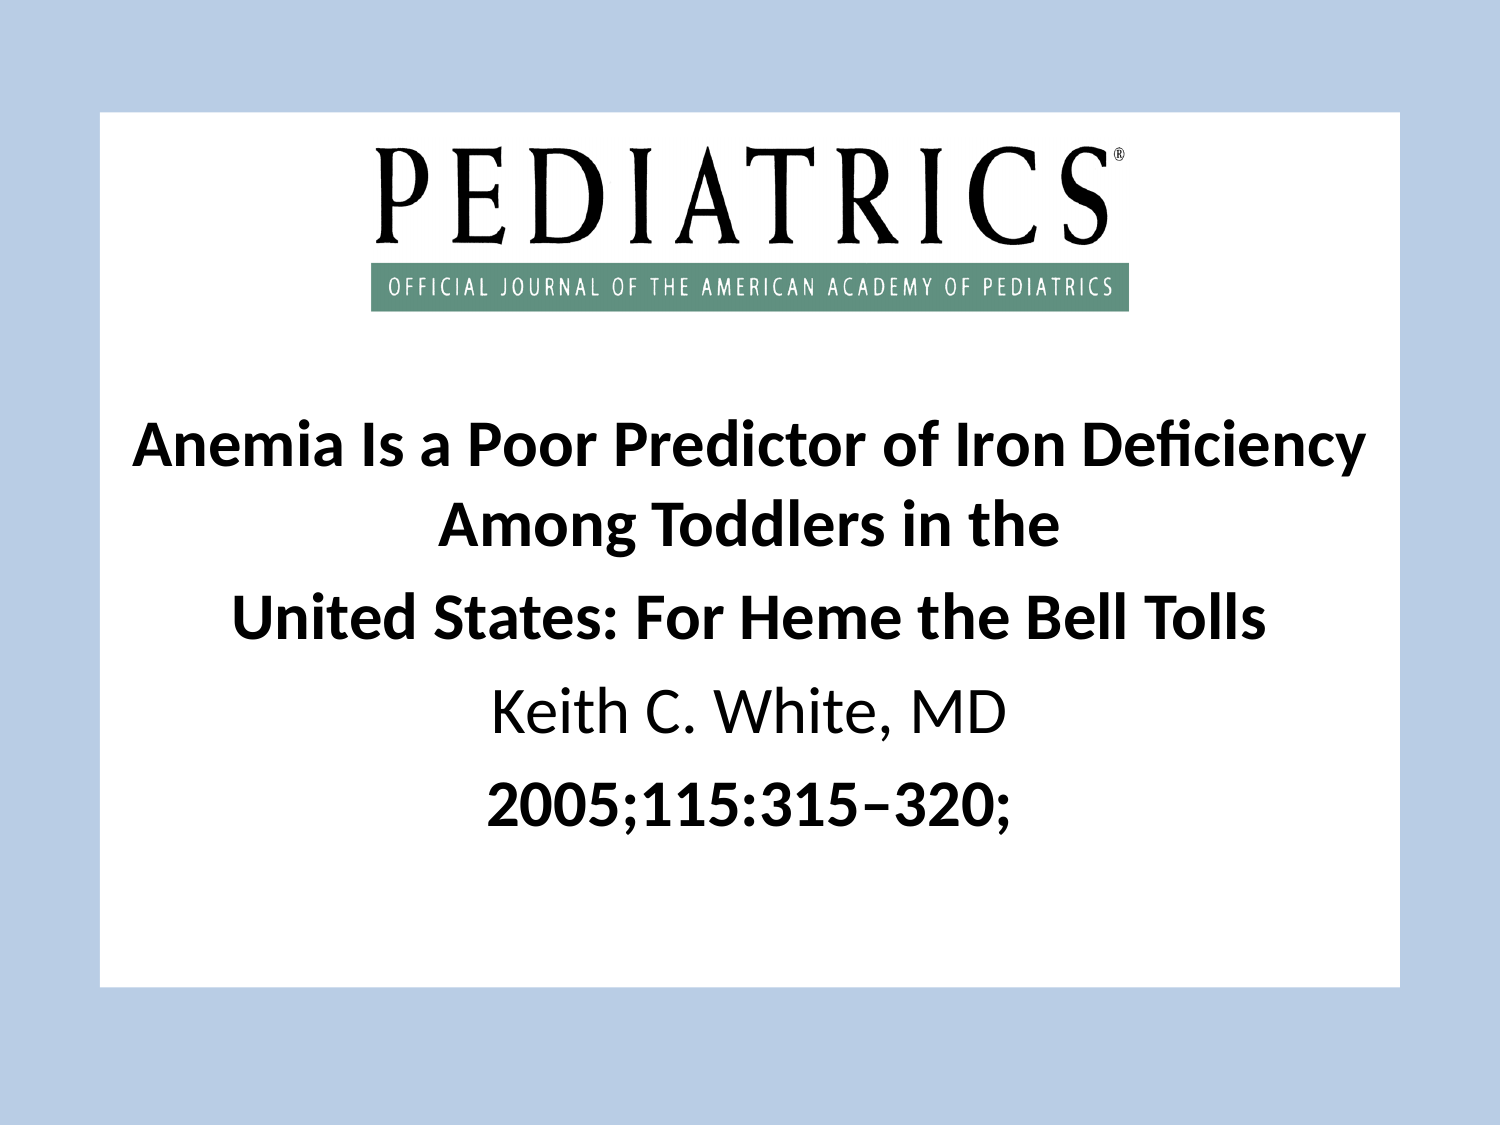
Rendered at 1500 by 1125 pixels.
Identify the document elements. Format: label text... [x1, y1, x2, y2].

subtitle Anemia Is a Poor Predictor of Iron Deficiency Among Toddlers in the United States: For Heme the Bell Tolls Keith C. White, MD 2005;115:315–320; [99, 112, 1400, 988]
picture [370, 137, 1130, 313]
